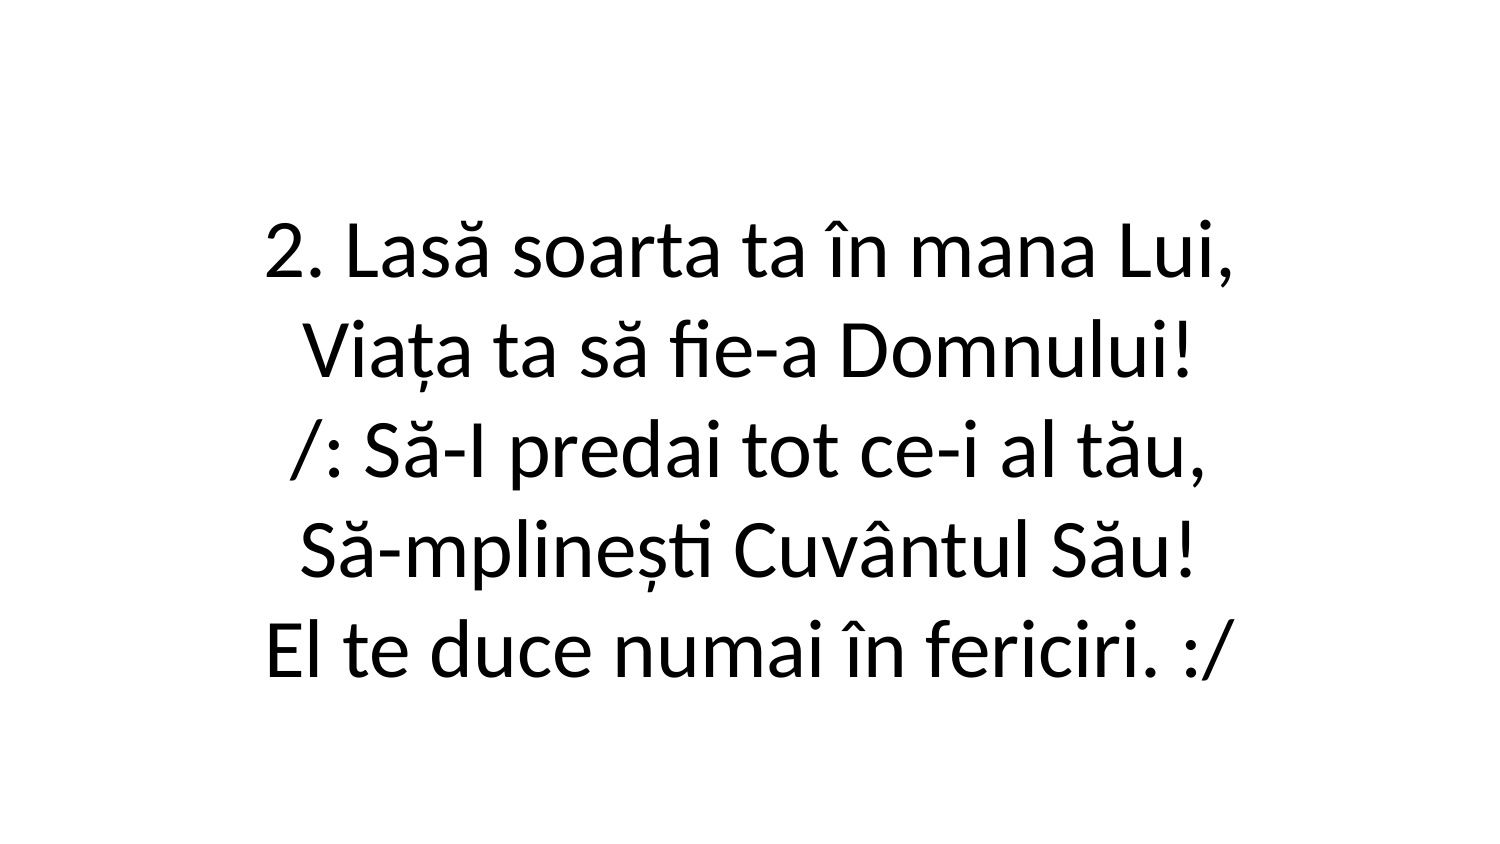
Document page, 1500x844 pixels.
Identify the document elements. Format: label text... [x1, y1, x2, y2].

text_box 2. Lasă soarta ta în mana Lui, Viața ta să fie-a Domnului! /: Să-I predai tot ce-i al tău, Să-mplinești Cuvântul Său! El te duce numai în fericiri. :/ [248, 142, 1252, 702]
